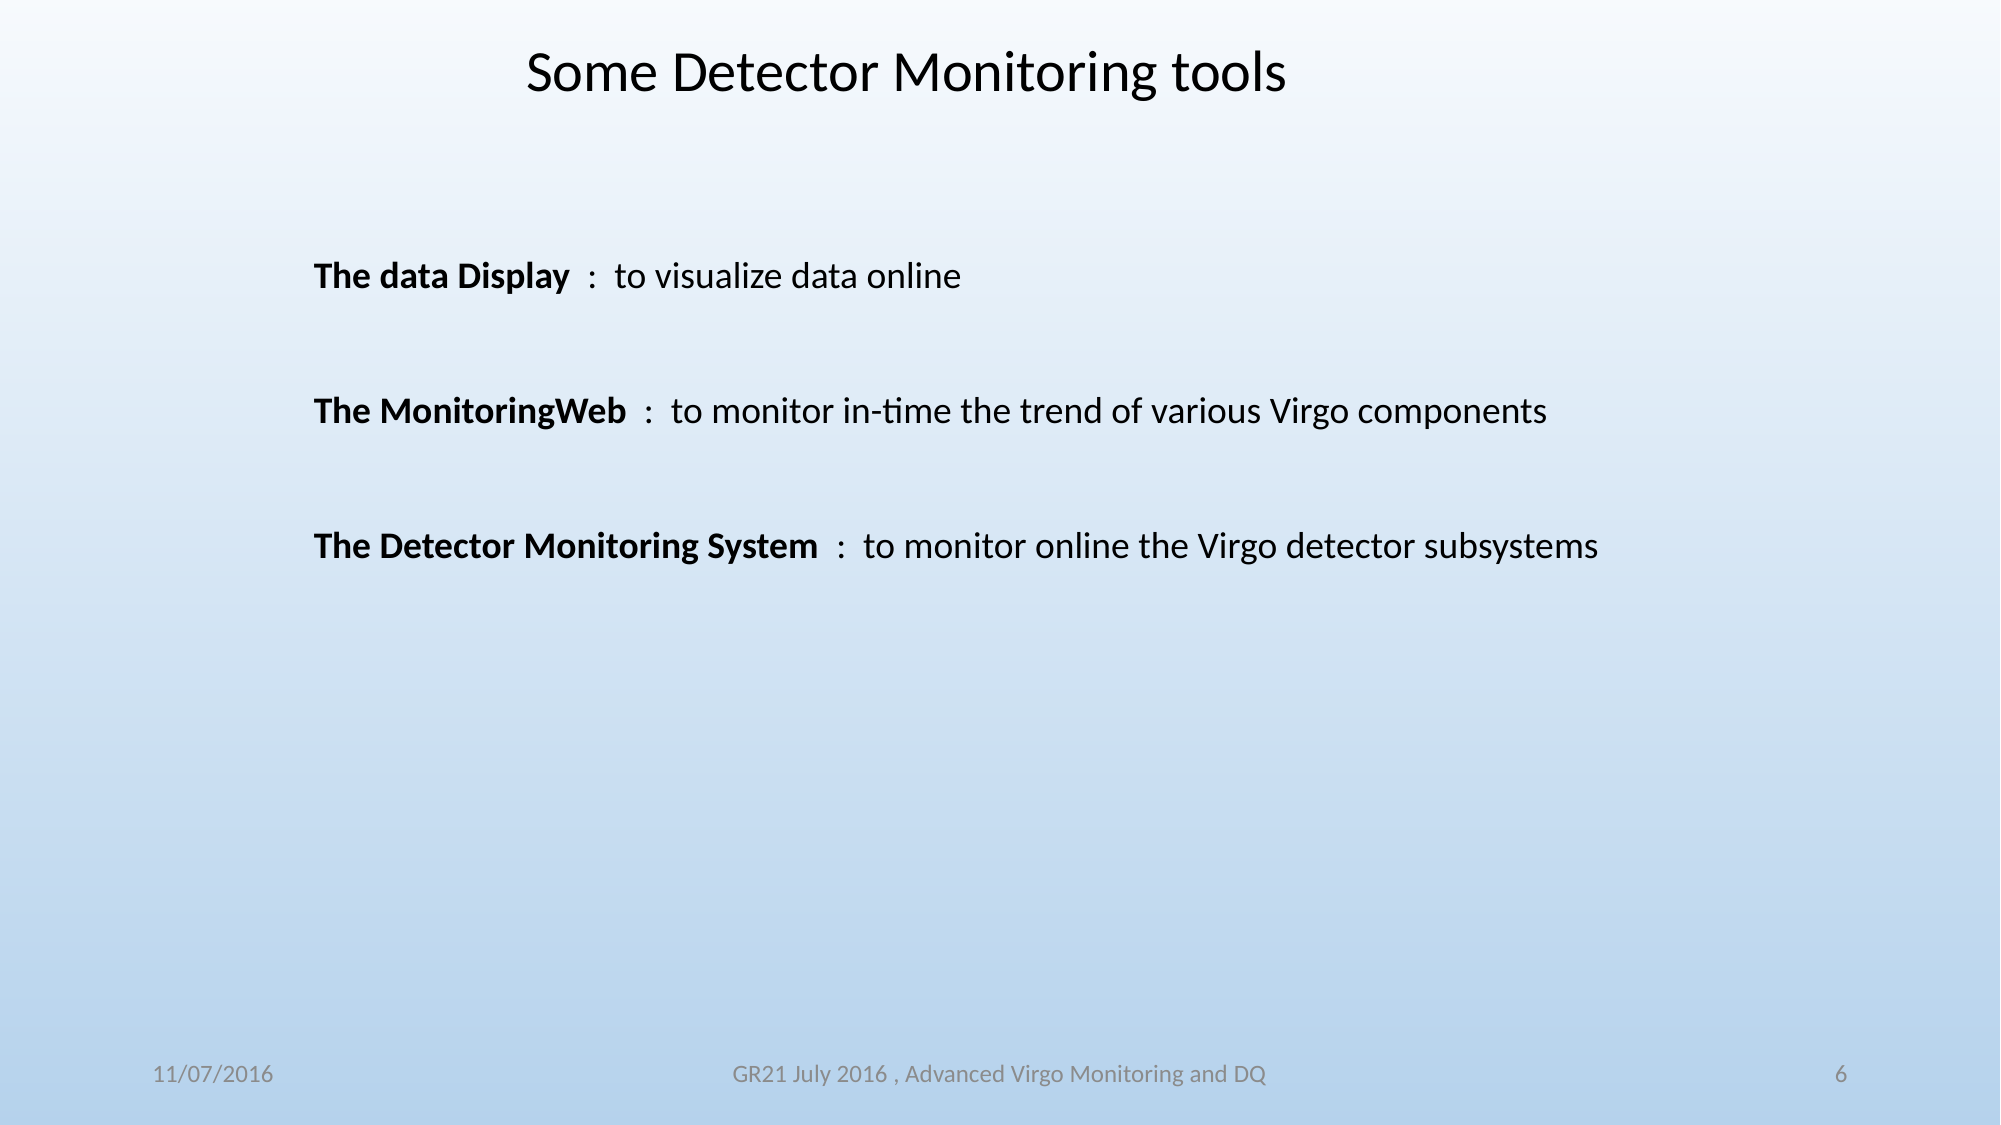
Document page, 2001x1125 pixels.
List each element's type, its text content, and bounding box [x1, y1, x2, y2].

footer GR21 July 2016 , Advanced Virgo Monitoring and DQ [662, 1042, 1338, 1103]
slide_number 6 [1412, 1042, 1863, 1103]
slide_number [137, 1042, 588, 1103]
text_box The data Display : to visualize data online The MonitoringWeb : to monitor in-time the trend of various Virgo components The Detector Monitoring System : to monitor online the Virgo detector subsystems [298, 243, 1695, 574]
text_box Some Detector Monitoring tools [511, 25, 1555, 111]
